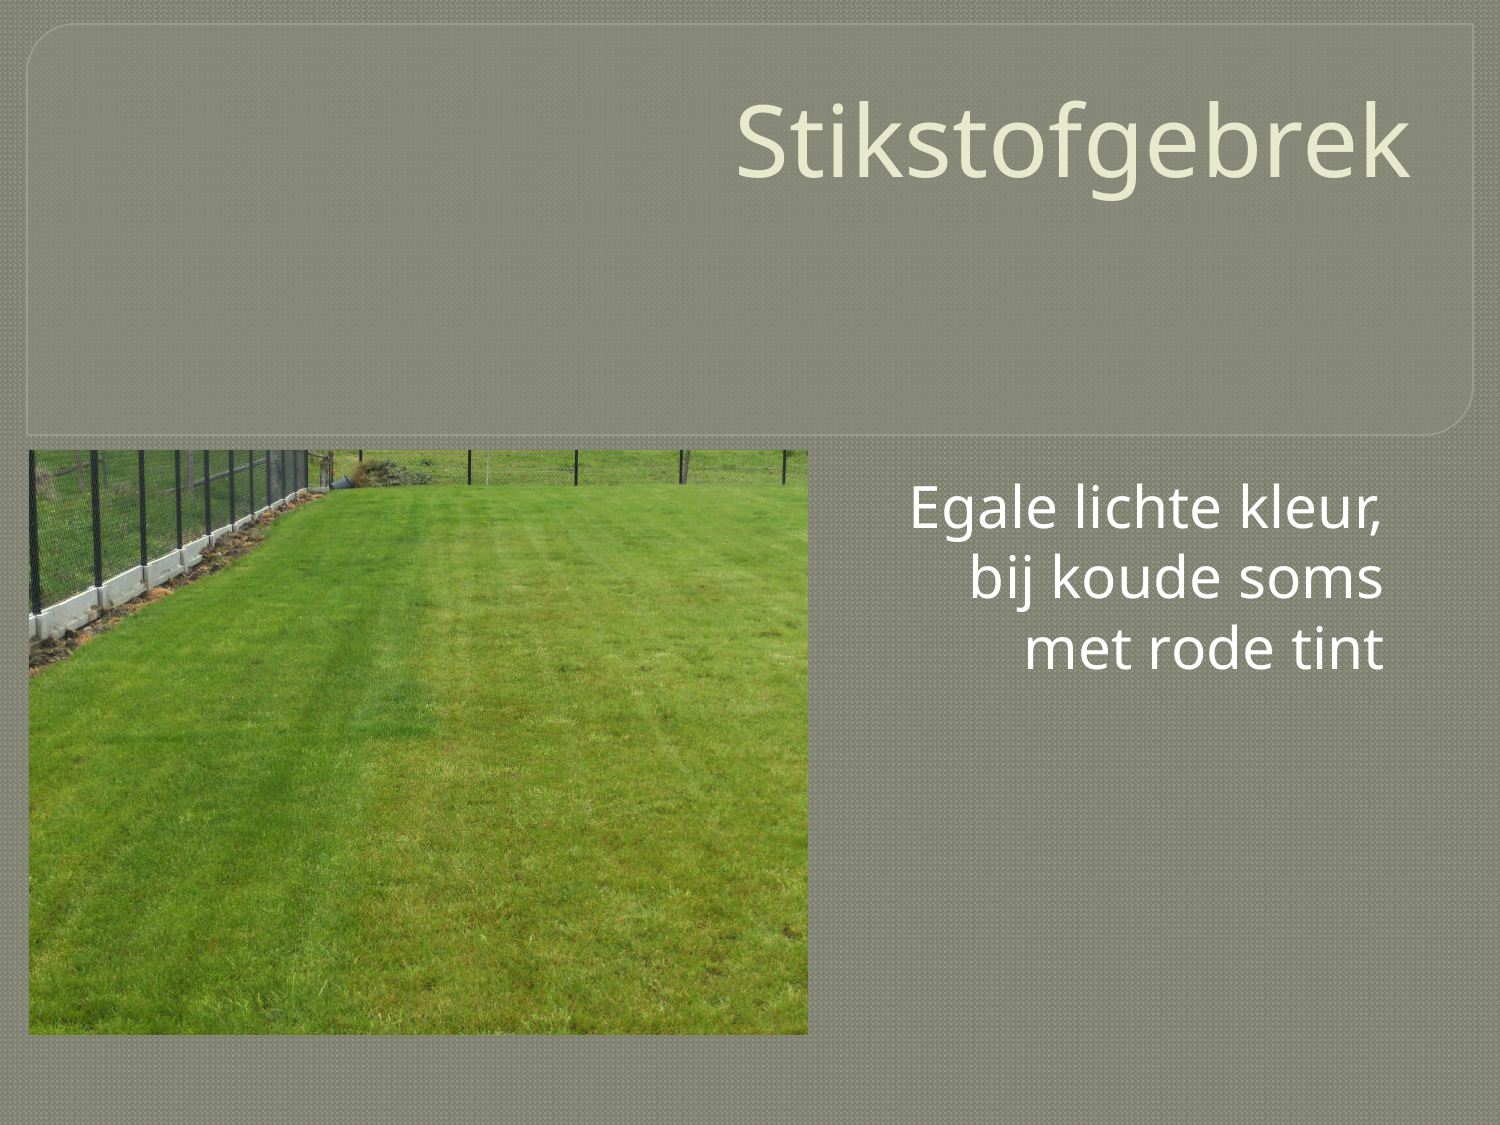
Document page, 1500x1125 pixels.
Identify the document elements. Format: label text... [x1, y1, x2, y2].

title Stikstofgebrek [100, 0, 1451, 205]
subtitle Egale lichte kleur, bij koude soms met rode tint [891, 462, 1427, 750]
picture [29, 450, 809, 1035]
